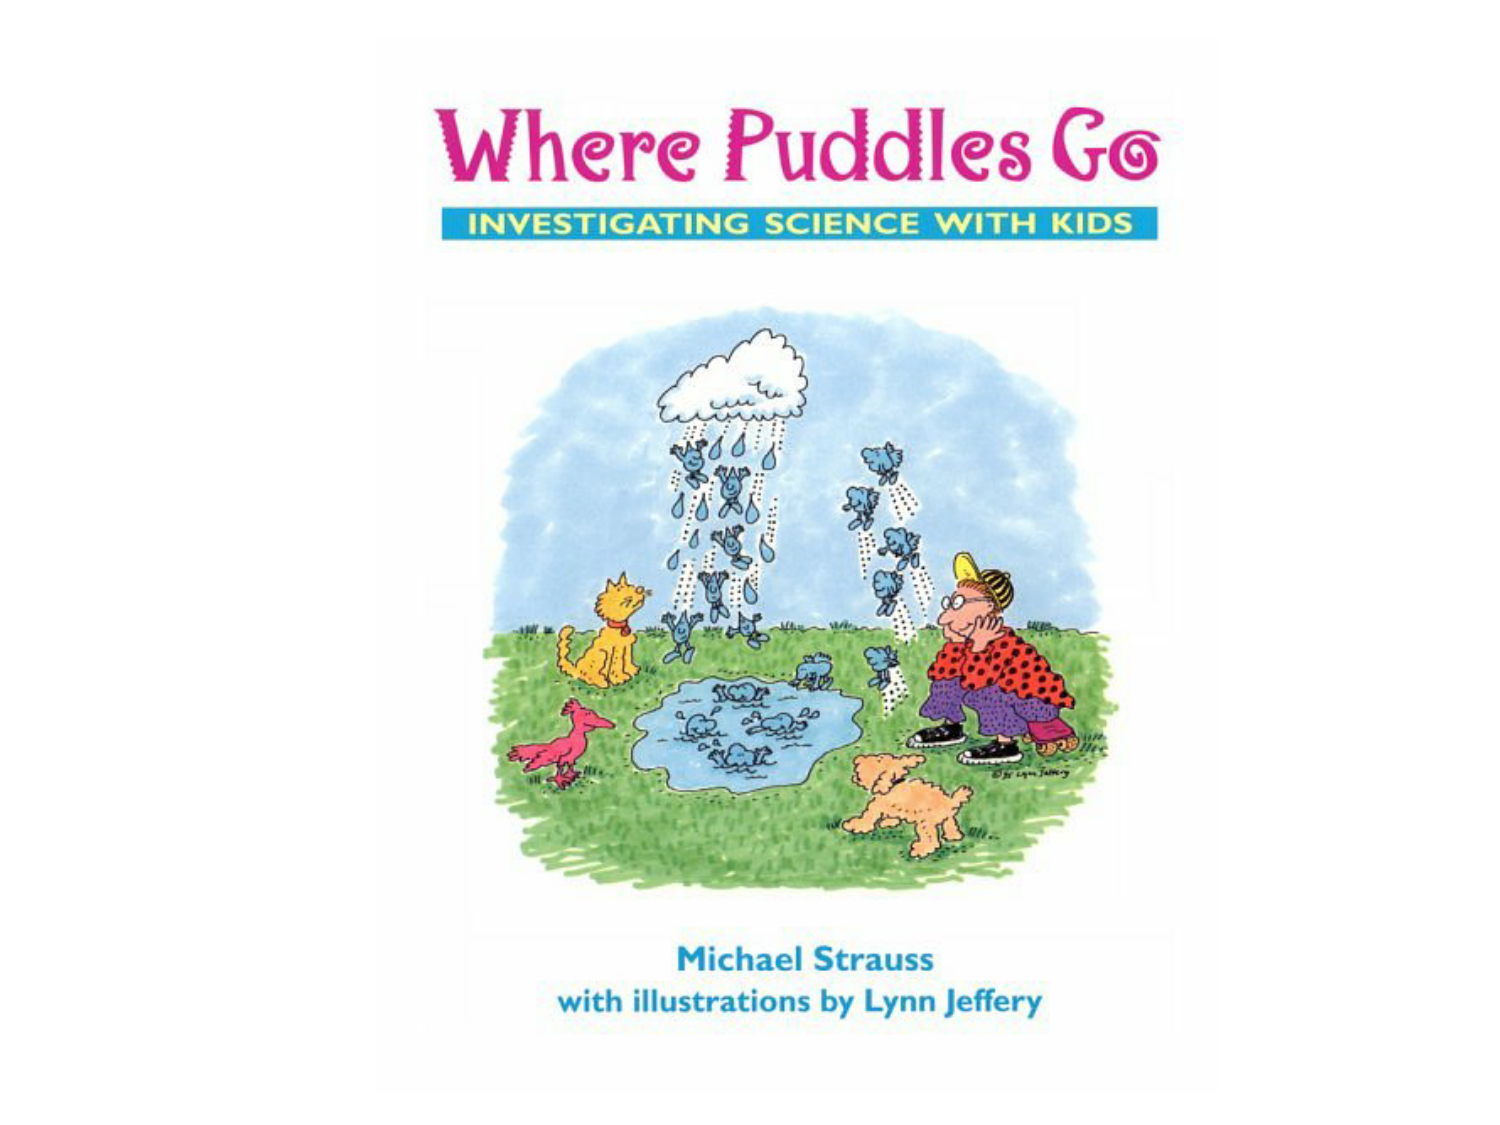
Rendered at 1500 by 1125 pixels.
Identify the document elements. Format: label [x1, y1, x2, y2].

picture [374, 37, 1218, 1094]
